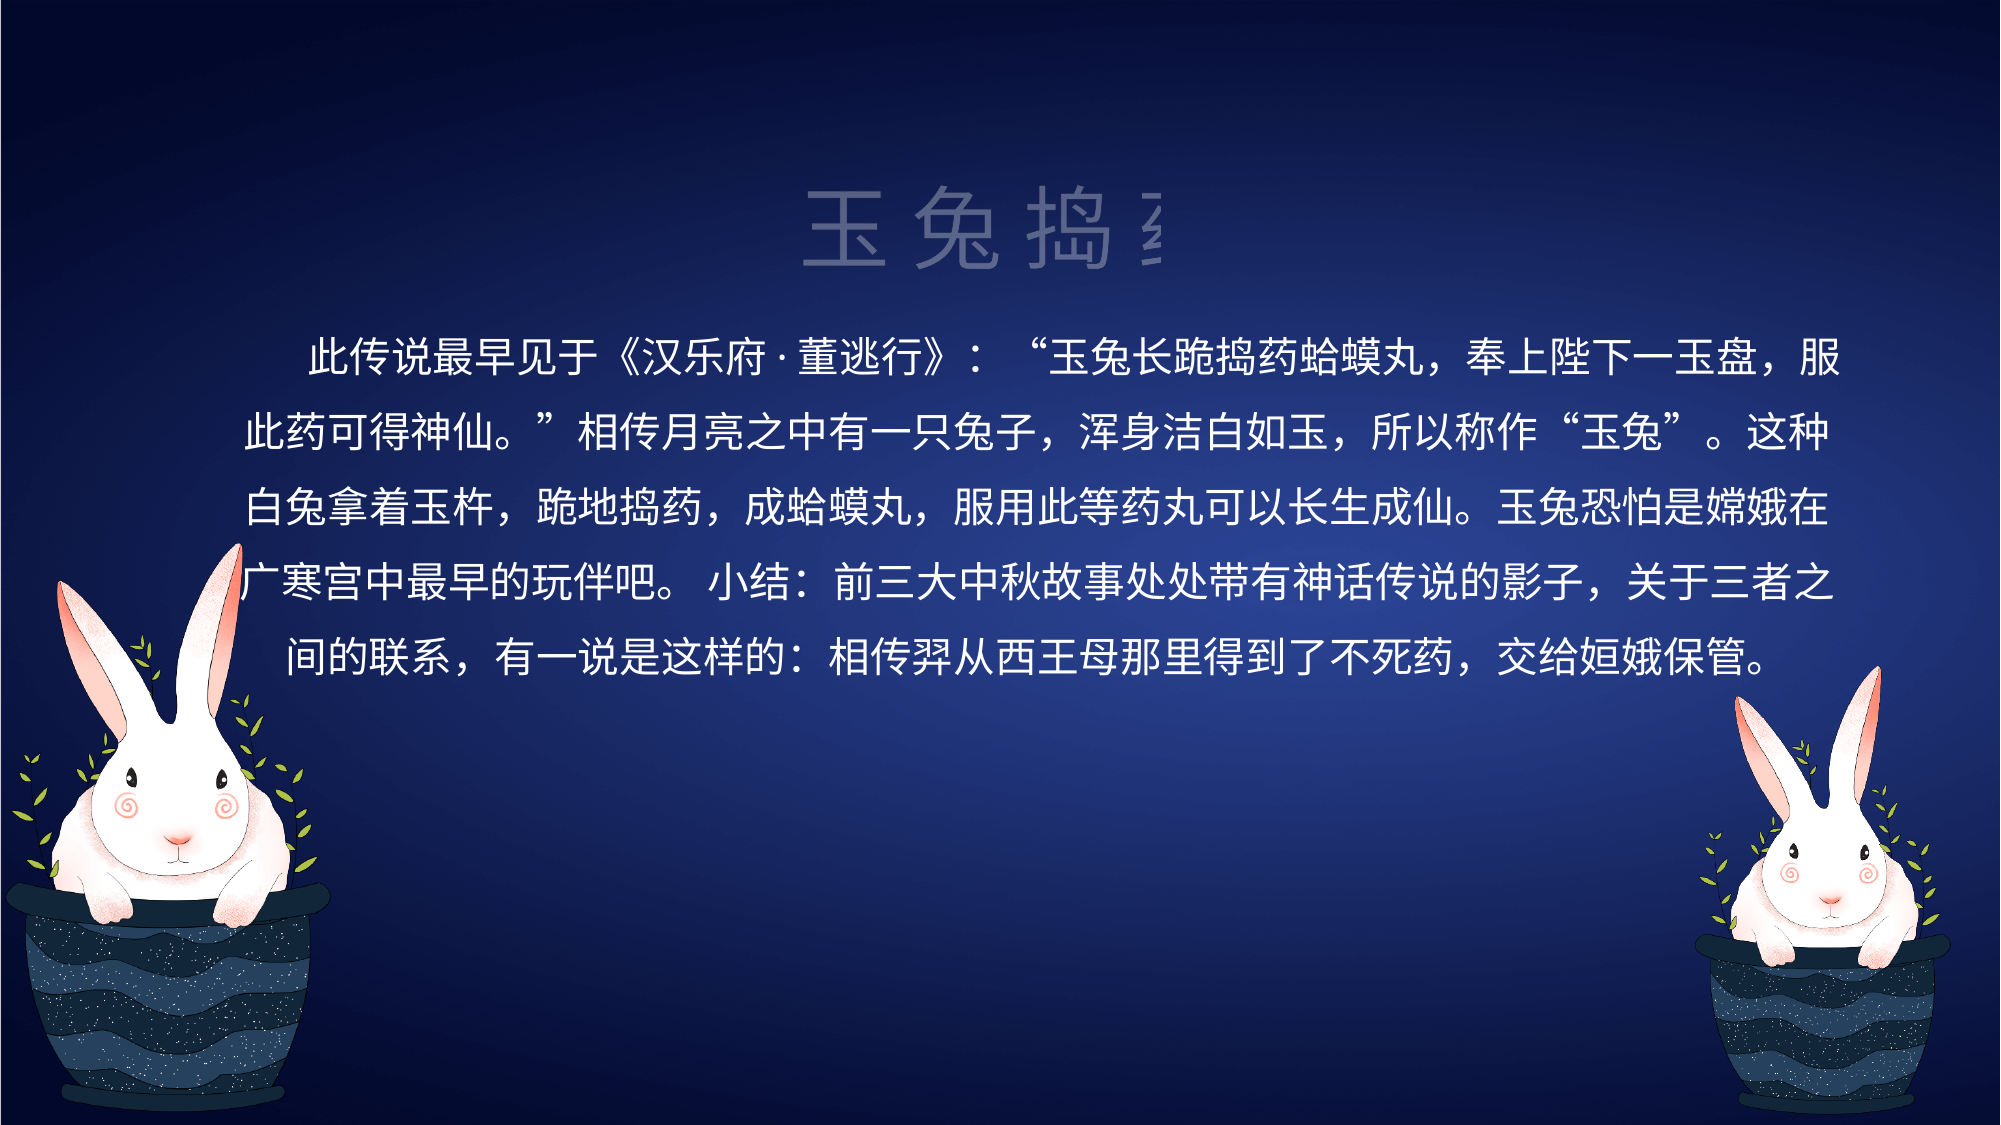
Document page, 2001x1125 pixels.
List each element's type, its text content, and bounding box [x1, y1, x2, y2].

text_box 此传说最早见于《汉乐府·董逃行》：“玉兔长跪捣药蛤蟆丸，奉上陛下一玉盘，服此药可得神仙。”相传月亮之中有一只兔子，浑身洁白如玉，所以称作“玉兔”。这种白兔拿着玉杵，跪地捣药，成蛤蟆丸，服用此等药丸可以长生成仙。玉兔恐怕是嫦娥在广寒宫中最早的玩伴吧。 小结：前三大中秋故事处处带有神话传说的影子，关于三者之间的联系，有一说是这样的：相传羿从西王母那里得到了不死药，交给姮娥保管。 [1564, 298, 1858, 689]
text_box 此传说最早见于《汉乐府·董逃行》：“玉兔长跪捣药蛤蟆丸，奉上陛下一玉盘，服此药可得神仙。”相传月亮之中有一只兔子，浑身洁白如玉，所以称作“玉兔”。这种白兔拿着玉杵，跪地捣药，成蛤蟆丸，服用此等药丸可以长生成仙。玉兔恐怕是嫦娥在广寒宫中最早的玩伴吧。 小结：前三大中秋故事处处带有神话传说的影子，关于三者之间的联系，有一说是这样的：相传羿从西王母那里得到了不死药，交给姮娥保管。 [216, 298, 436, 689]
picture [0, 0, 2000, 1125]
